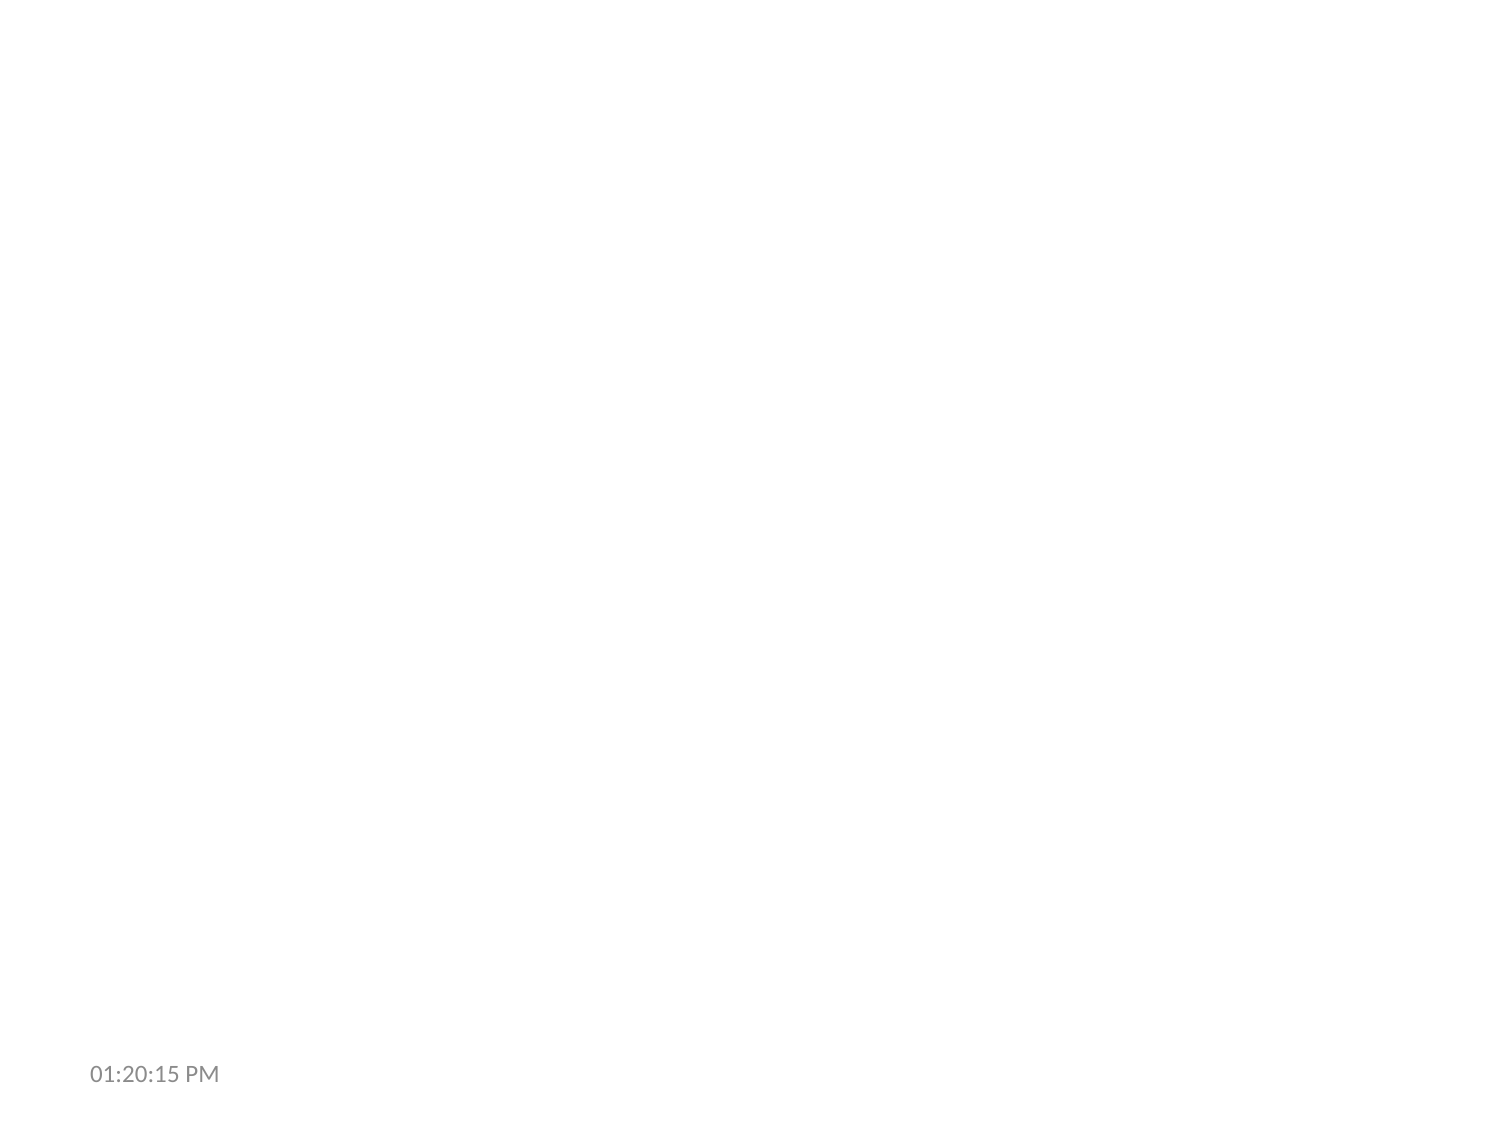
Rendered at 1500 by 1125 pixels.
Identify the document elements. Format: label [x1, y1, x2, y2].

slide_number [75, 1042, 425, 1103]
